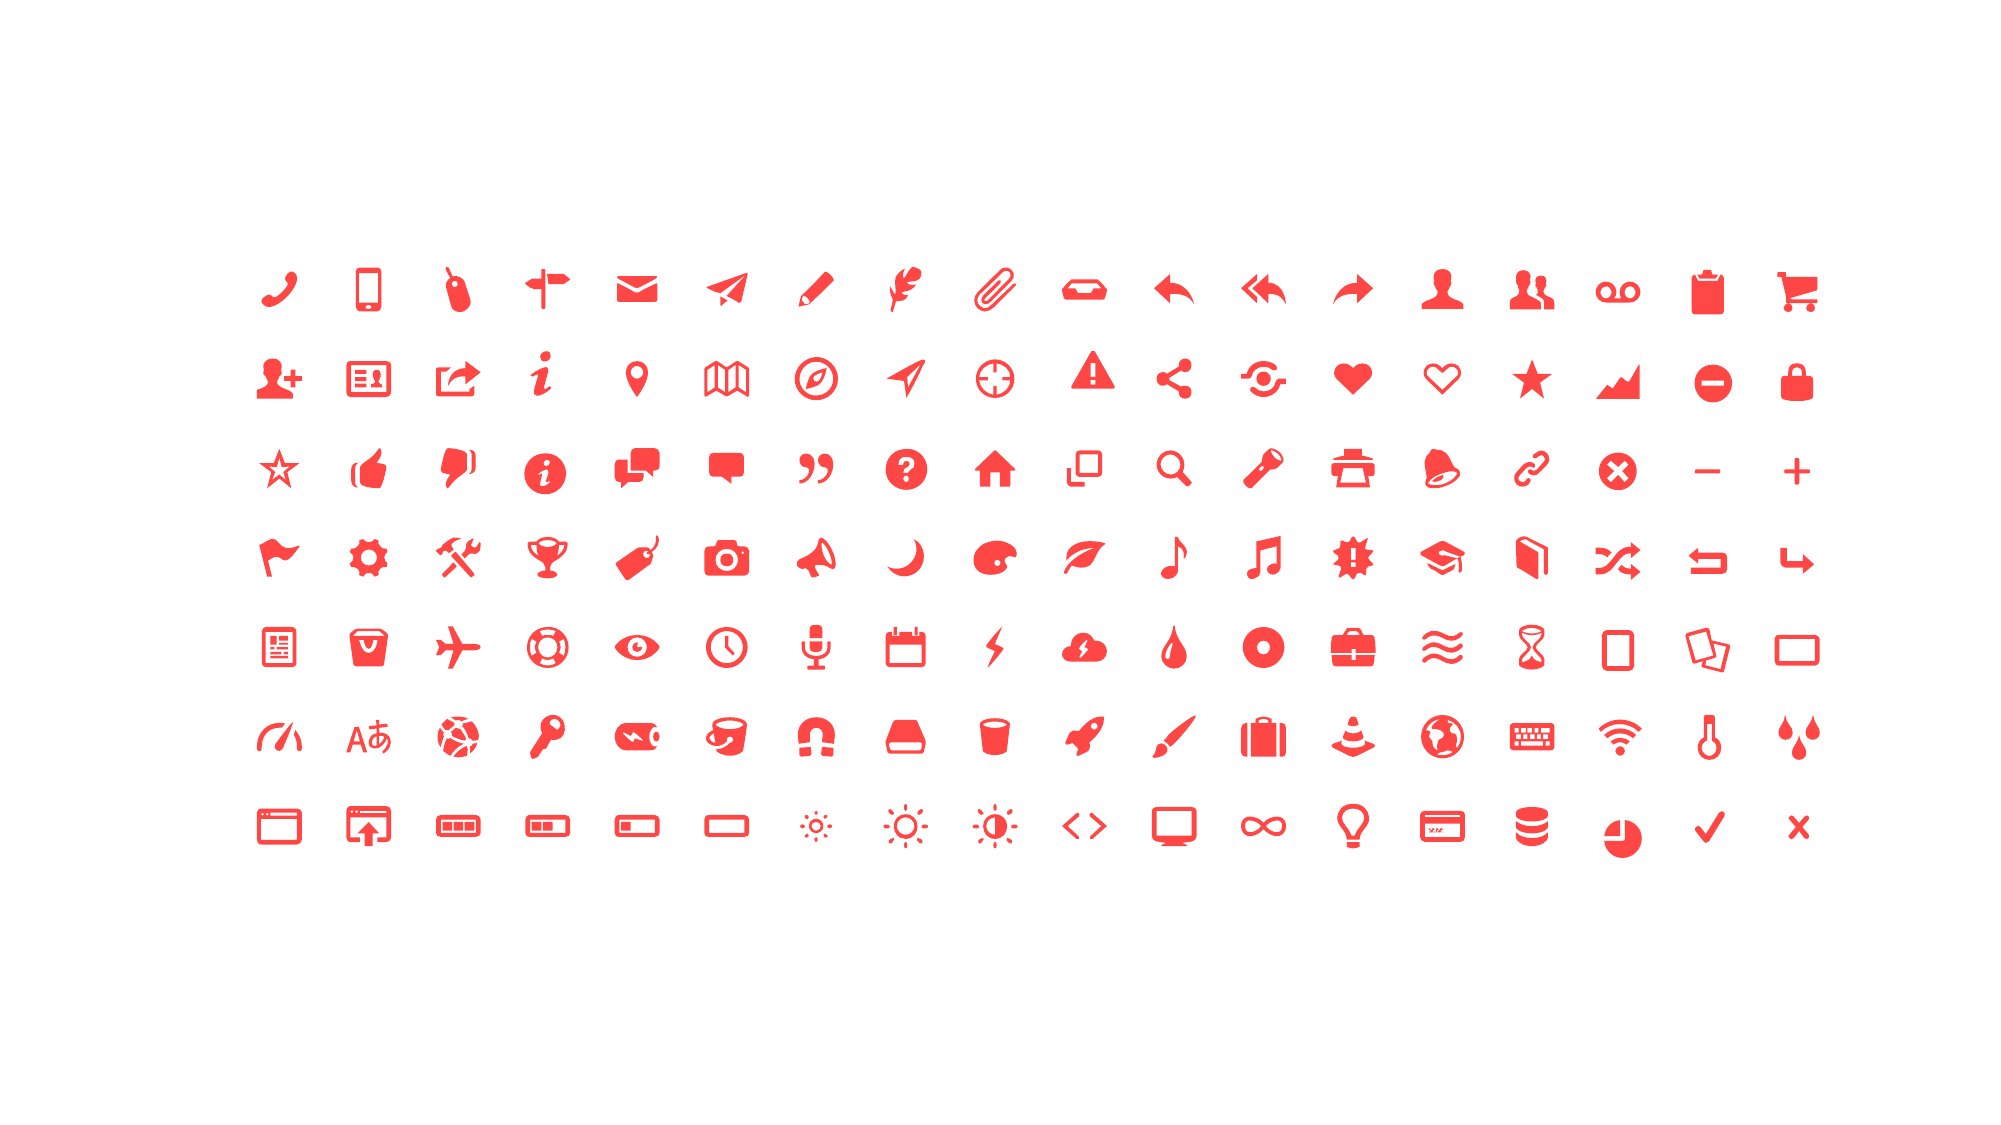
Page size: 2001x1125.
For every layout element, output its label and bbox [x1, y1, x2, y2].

text_box [368, 719, 391, 754]
text_box [797, 717, 835, 744]
text_box [625, 361, 649, 398]
text_box [1279, 722, 1286, 757]
text_box [1688, 547, 1728, 574]
text_box [888, 837, 895, 844]
text_box [1694, 364, 1733, 403]
text_box [1427, 563, 1456, 576]
text_box [256, 722, 286, 752]
text_box [974, 267, 1017, 312]
text_box [706, 272, 748, 303]
text_box [1598, 719, 1642, 732]
text_box [1241, 816, 1286, 837]
text_box [469, 449, 476, 474]
text_box [1774, 634, 1820, 666]
text_box [1075, 450, 1103, 477]
text_box [1156, 450, 1192, 487]
text_box [441, 718, 455, 731]
text_box [1331, 740, 1376, 757]
text_box [526, 626, 569, 668]
text_box [351, 462, 358, 488]
text_box [259, 448, 300, 489]
text_box [630, 448, 660, 478]
text_box [1515, 536, 1548, 579]
text_box [1333, 273, 1374, 305]
text_box [975, 359, 1015, 398]
text_box [1151, 806, 1197, 847]
text_box [357, 822, 380, 847]
text_box [530, 714, 565, 759]
text_box [705, 717, 747, 756]
text_box [917, 837, 923, 844]
text_box [1071, 351, 1115, 389]
text_box [1784, 458, 1810, 485]
text_box [1062, 813, 1080, 839]
text_box [1515, 832, 1548, 847]
text_box [1161, 536, 1187, 579]
text_box [1241, 361, 1277, 379]
text_box [540, 351, 551, 362]
text_box [885, 448, 928, 490]
text_box [983, 814, 1008, 839]
text_box [1250, 378, 1286, 398]
text_box [1420, 540, 1465, 573]
text_box [973, 540, 1017, 575]
text_box [979, 718, 1010, 756]
text_box [798, 271, 834, 307]
text_box [1063, 541, 1106, 574]
text_box [1421, 715, 1465, 759]
text_box [527, 536, 568, 579]
text_box [917, 809, 924, 815]
text_box [1595, 281, 1641, 303]
text_box [1423, 363, 1462, 395]
text_box [355, 267, 382, 312]
text_box [1527, 450, 1550, 476]
text_box [1152, 743, 1168, 758]
text_box [1596, 364, 1640, 399]
text_box [821, 746, 834, 757]
text_box [256, 358, 293, 399]
text_box [1420, 810, 1465, 842]
text_box [1334, 363, 1373, 395]
text_box [799, 453, 815, 484]
text_box [808, 818, 824, 834]
text_box [462, 721, 479, 741]
text_box [1156, 358, 1192, 399]
text_box [1601, 630, 1635, 671]
text_box [451, 716, 469, 722]
text_box [1780, 547, 1815, 574]
text_box [890, 266, 922, 312]
text_box [1330, 627, 1376, 653]
text_box [1535, 275, 1555, 310]
text_box [1347, 716, 1359, 727]
text_box [346, 806, 392, 843]
text_box [1154, 273, 1195, 305]
text_box [615, 535, 659, 581]
text_box [1422, 642, 1463, 653]
text_box [614, 723, 658, 751]
text_box [436, 367, 475, 397]
text_box [349, 628, 388, 667]
text_box [359, 448, 387, 489]
text_box [1791, 734, 1807, 760]
text_box [1331, 463, 1375, 488]
text_box [977, 809, 984, 815]
text_box [436, 537, 461, 556]
text_box [1610, 737, 1630, 745]
text_box [1604, 728, 1637, 739]
text_box [887, 539, 924, 577]
text_box [1595, 542, 1641, 575]
text_box [1422, 630, 1463, 641]
text_box [1256, 371, 1271, 386]
text_box [888, 809, 895, 815]
text_box [1062, 279, 1107, 300]
text_box [1509, 270, 1541, 310]
text_box [1615, 746, 1625, 756]
text_box [1089, 813, 1107, 839]
text_box [817, 453, 834, 484]
text_box [1333, 536, 1374, 580]
text_box [441, 538, 481, 578]
text_box [653, 731, 660, 742]
text_box [346, 726, 368, 753]
text_box [470, 742, 478, 754]
text_box [1515, 821, 1548, 834]
text_box [1691, 269, 1724, 315]
text_box [616, 276, 658, 289]
text_box [1333, 448, 1373, 460]
text_box [885, 626, 926, 668]
text_box [259, 539, 300, 577]
text_box [1618, 563, 1641, 580]
text_box [1422, 653, 1463, 664]
text_box [986, 626, 1004, 668]
text_box [797, 537, 836, 578]
text_box [1241, 722, 1248, 757]
text_box [1337, 803, 1370, 840]
text_box [1331, 655, 1375, 667]
text_box [293, 730, 302, 752]
text_box [614, 814, 660, 837]
text_box [1243, 448, 1284, 489]
text_box [530, 367, 552, 396]
text_box [794, 356, 838, 401]
text_box [1246, 535, 1281, 580]
text_box [886, 359, 926, 398]
text_box [799, 746, 812, 757]
text_box [346, 361, 392, 398]
text_box [453, 746, 468, 758]
text_box [1424, 449, 1461, 489]
text_box [1006, 837, 1012, 844]
text_box [704, 540, 750, 576]
text_box [614, 459, 644, 489]
text_box [1781, 363, 1814, 401]
text_box [525, 269, 571, 309]
text_box [525, 814, 571, 837]
text_box [1062, 632, 1107, 662]
text_box [256, 808, 302, 845]
text_box [1515, 806, 1548, 822]
text_box [1685, 627, 1731, 673]
text_box [709, 452, 744, 484]
text_box [893, 814, 918, 839]
text_box [617, 283, 658, 302]
text_box [1066, 468, 1085, 487]
text_box [1342, 730, 1364, 742]
text_box [1514, 461, 1535, 487]
text_box [349, 539, 388, 577]
text_box [1509, 723, 1555, 751]
text_box [1694, 469, 1721, 474]
text_box [261, 626, 297, 668]
text_box [437, 727, 444, 747]
text_box [885, 719, 926, 754]
text_box [801, 624, 831, 670]
text_box [1163, 715, 1196, 747]
text_box [1519, 624, 1545, 670]
text_box [524, 453, 567, 495]
text_box [1512, 359, 1553, 399]
text_box [436, 814, 481, 837]
text_box [1778, 715, 1793, 740]
text_box [1250, 716, 1277, 757]
text_box [974, 450, 1016, 487]
text_box [1241, 273, 1258, 304]
text_box [972, 824, 980, 829]
text_box [720, 296, 728, 307]
text_box [1777, 272, 1818, 313]
text_box [978, 837, 984, 844]
text_box [705, 626, 748, 669]
text_box [440, 448, 467, 489]
text_box [1242, 626, 1285, 669]
text_box [1421, 269, 1464, 309]
text_box [1598, 452, 1637, 491]
text_box [1788, 815, 1810, 839]
text_box [1697, 714, 1722, 760]
text_box [1604, 820, 1642, 858]
text_box [704, 361, 750, 398]
text_box [1252, 273, 1286, 305]
text_box [704, 814, 750, 837]
text_box [284, 369, 302, 388]
text_box [443, 738, 464, 756]
text_box [451, 727, 467, 741]
text_box [1161, 625, 1187, 669]
text_box [1694, 811, 1725, 843]
text_box [447, 361, 481, 386]
text_box [614, 634, 660, 661]
text_box [274, 722, 293, 751]
text_box [1065, 716, 1104, 756]
text_box [436, 626, 481, 669]
text_box [261, 271, 298, 308]
text_box [1346, 842, 1360, 849]
text_box [1805, 715, 1820, 740]
text_box [445, 266, 471, 313]
